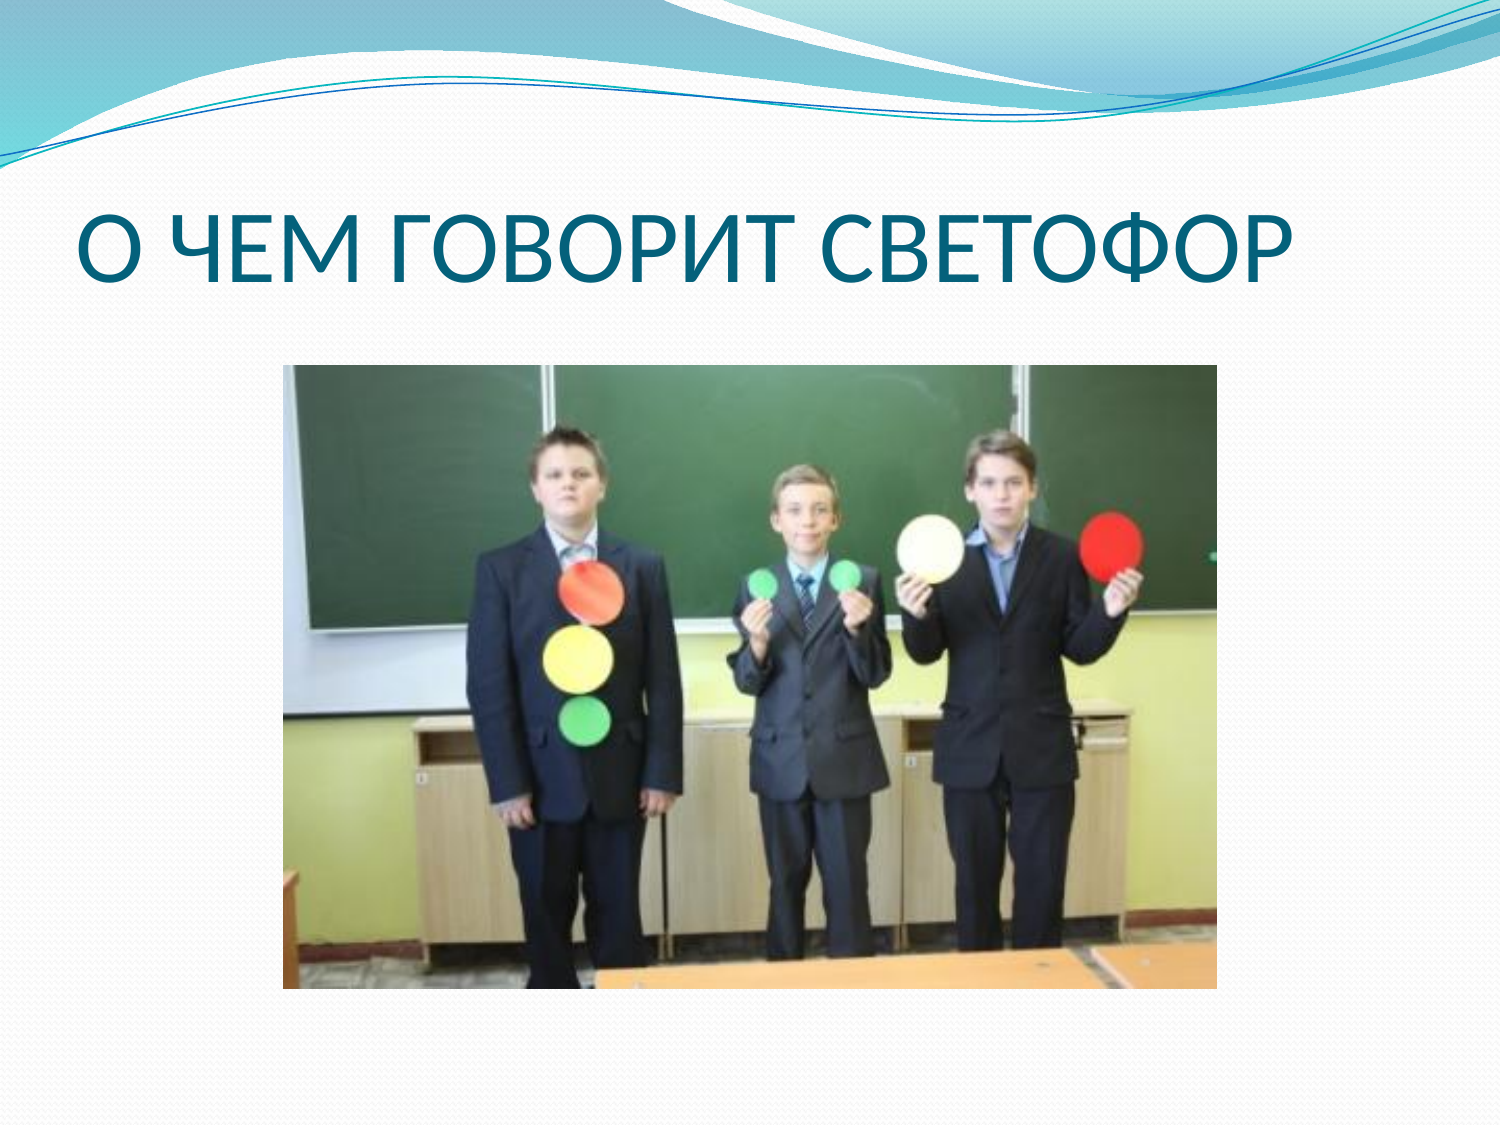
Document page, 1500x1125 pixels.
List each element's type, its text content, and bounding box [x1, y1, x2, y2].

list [283, 365, 1217, 990]
title О ЧЕМ ГОВОРИТ СВЕТОФОР [75, 115, 1425, 303]
